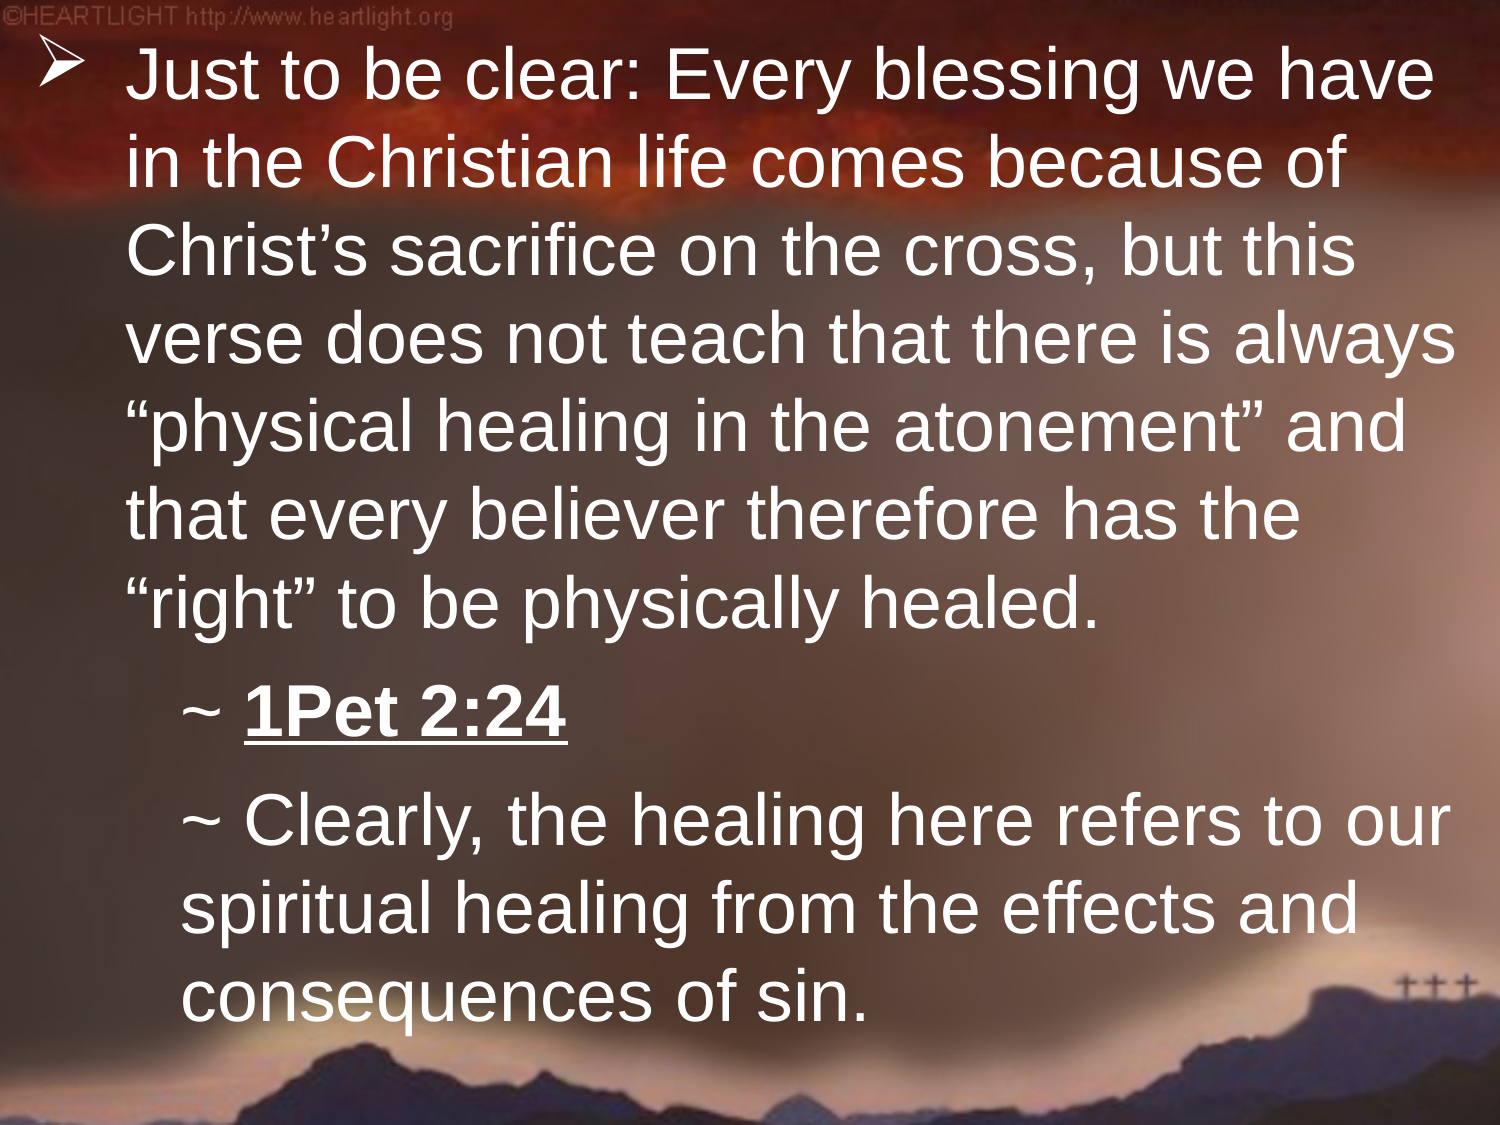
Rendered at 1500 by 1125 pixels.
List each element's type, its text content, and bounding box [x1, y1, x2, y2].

subtitle Just to be clear: Every blessing we have in the Christian life comes because of Christ’s sacrifice on the cross, but this verse does not teach that there is always “physical healing in the atonement” and that every believer therefore has the “right” to be physically healed. ~ 1Pet 2:24 ~ Clearly, the healing here refers to our spiritual healing from the effects and consequences of sin. [18, 18, 1477, 1104]
picture [0, 0, 1500, 1125]
